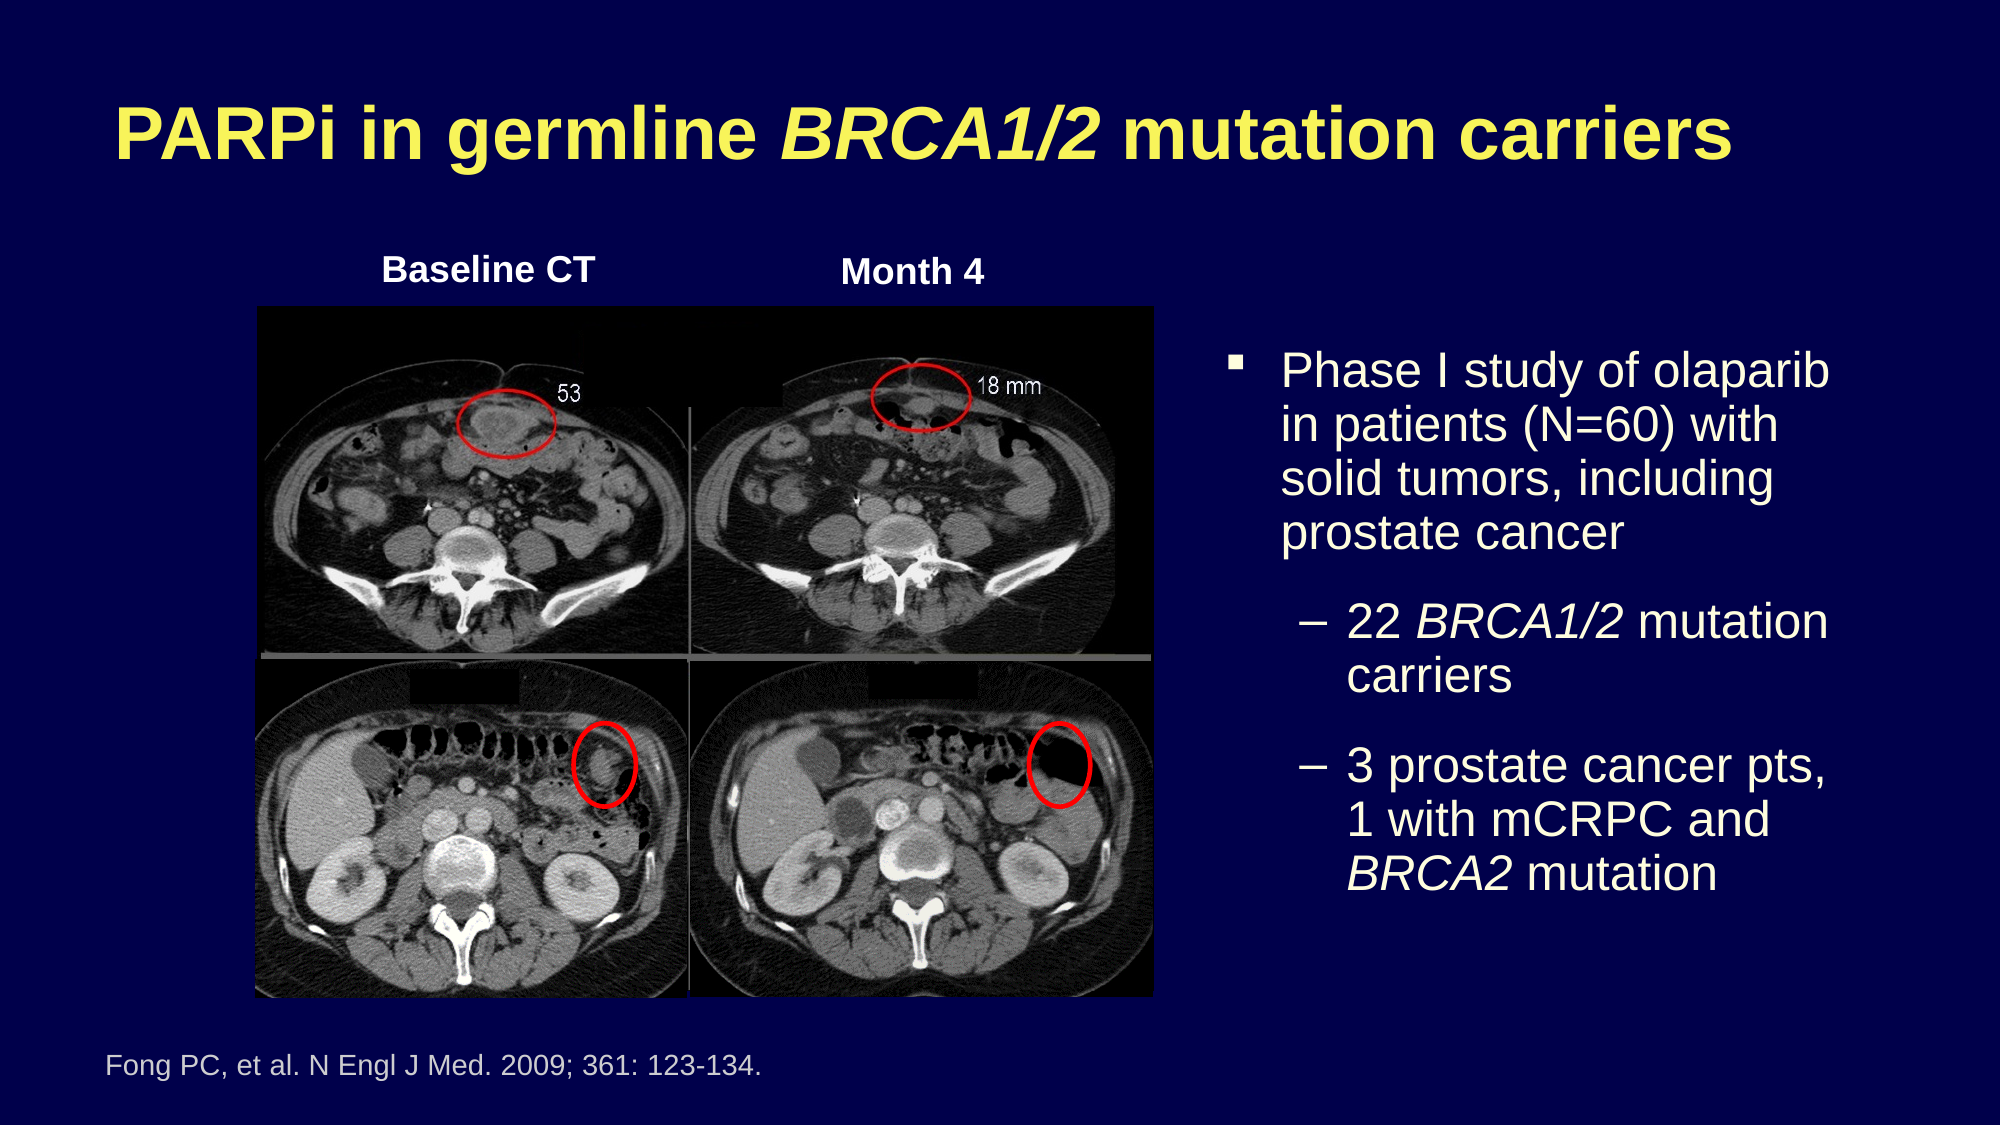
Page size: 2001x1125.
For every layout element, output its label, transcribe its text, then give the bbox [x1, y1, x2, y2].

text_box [255, 237, 1154, 998]
text_box Fong PC, et al. N Engl J Med. 2009; 361: 123-134. [90, 1038, 1405, 1089]
title PARPi in germline BRCA1/2 mutation carriers [100, 39, 1884, 220]
list Phase I study of olaparib in patients (N=60) with solid tumors, including prostate cancer 22 BRCA1/2 mutation carriers 3 prostate cancer pts, 1 with mCRPC and BRCA2 mutation [1209, 336, 1861, 1100]
